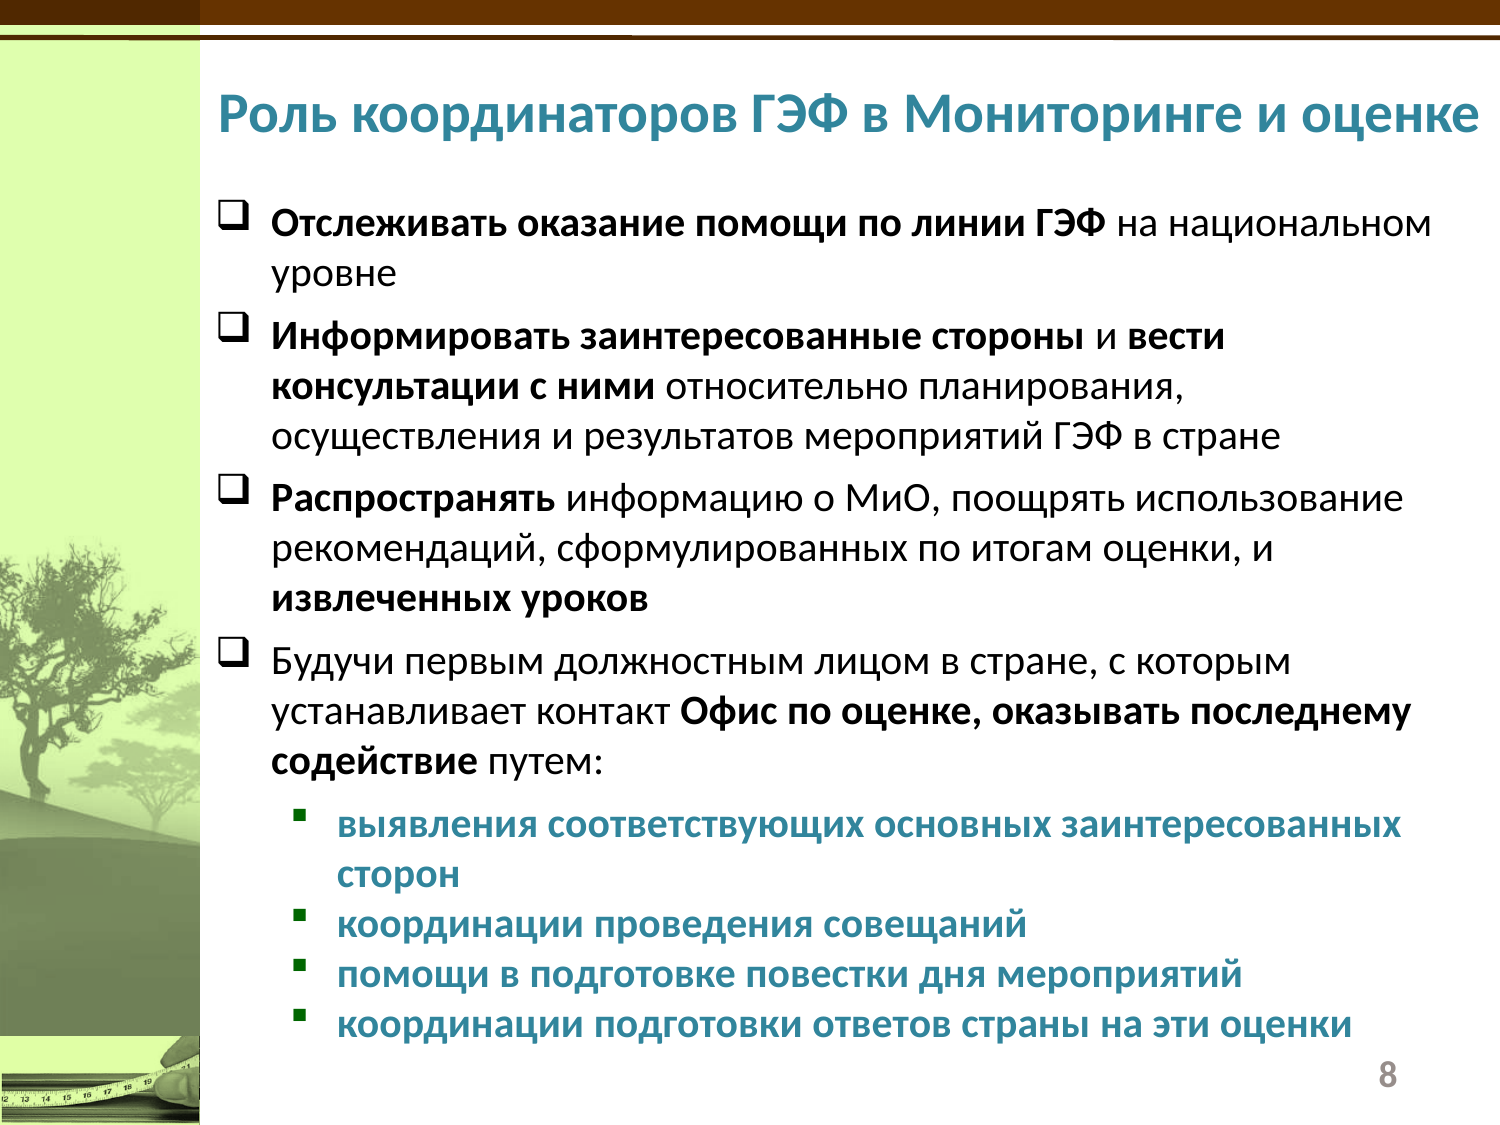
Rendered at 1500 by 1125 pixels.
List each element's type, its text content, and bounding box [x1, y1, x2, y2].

slide_number 8 [1074, 1042, 1413, 1103]
title Роль координаторов ГЭФ в Мониторинге и оценке [199, 44, 1500, 176]
picture [0, 1036, 199, 1125]
list Отслеживать оказание помощи по линии ГЭФ на национальном уровне Информировать заинтересованные стороны и вести консультации с ними относительно планирования, осуществления и результатов мероприятий ГЭФ в стране Распространять информацию о МиО, поощрять использование рекомендаций, сформулированных по итогам оценки, и извлеченных уроков Будучи первым должностным лицом в стране, с которым устанавливает контакт Офис по оценке, оказывать последнему содействие путем: выявления соответствующих основных заинтересованных сторон координации проведения совещаний помощи в подготовке повестки дня мероприятий координации подготовки ответов страны на эти оценки [199, 187, 1463, 1125]
